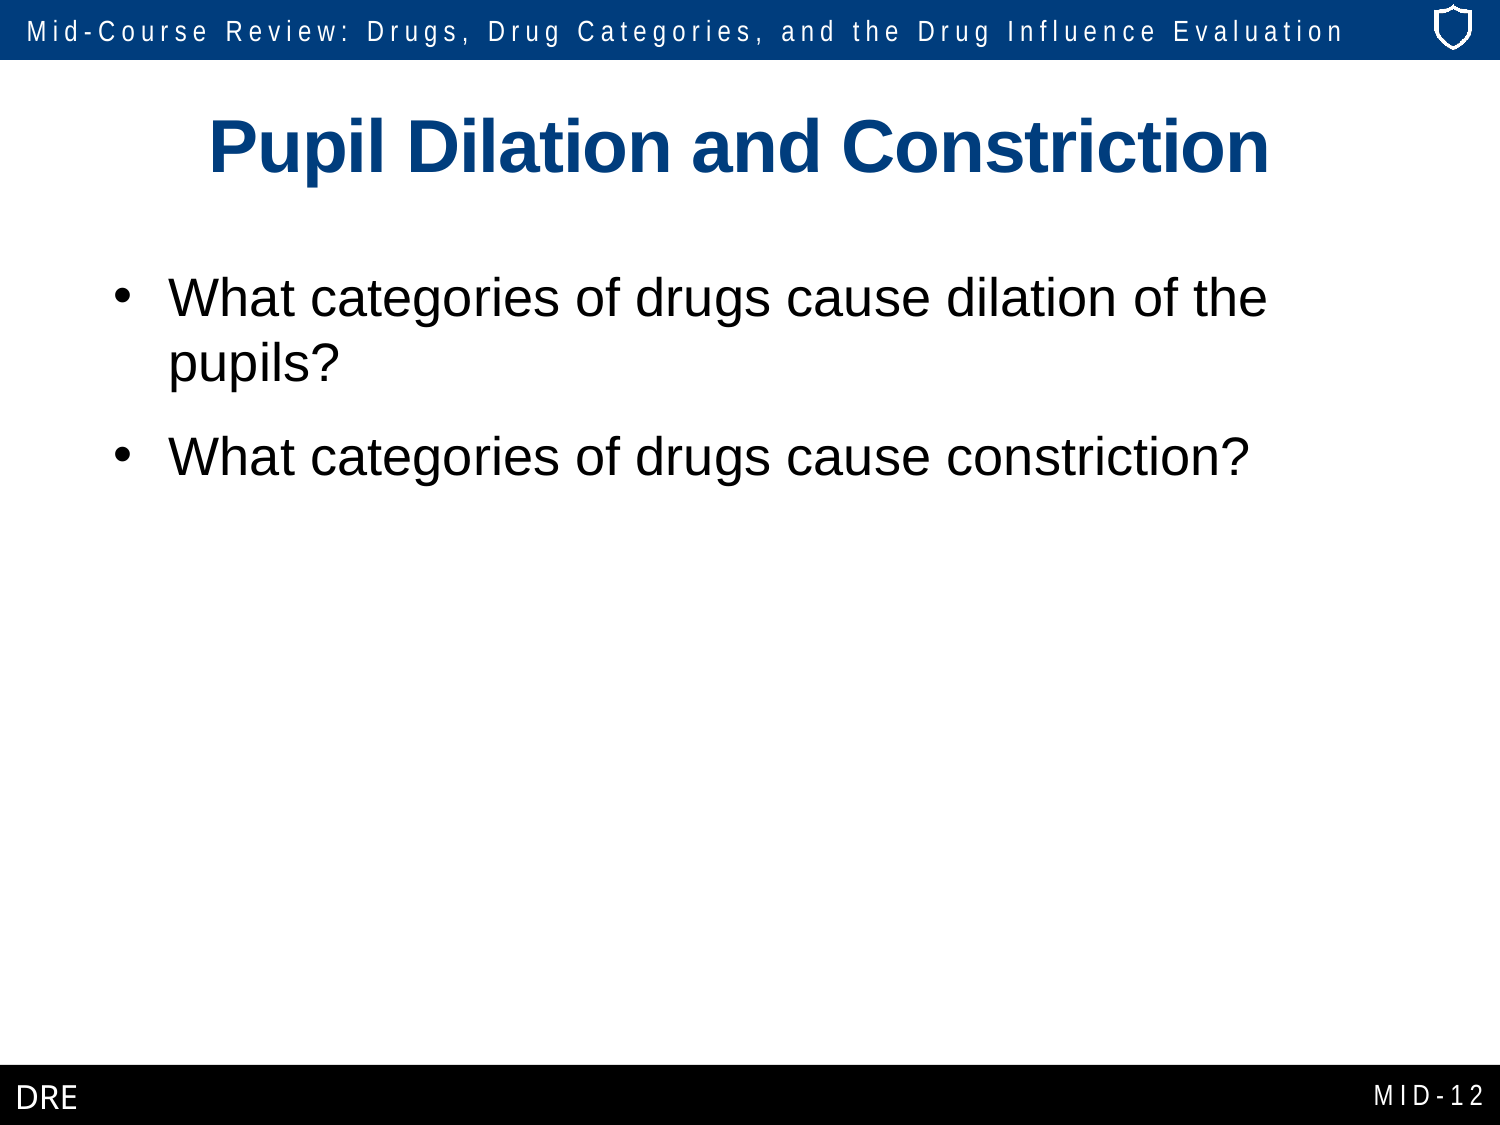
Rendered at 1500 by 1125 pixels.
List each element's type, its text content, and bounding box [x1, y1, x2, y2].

title Pupil Dilation and Constriction [75, 75, 1425, 225]
slide_number MID-12 [1218, 1063, 1499, 1124]
picture [1434, 4, 1472, 50]
list What categories of drugs cause dilation of the pupils? What categories of drugs cause constriction? [75, 254, 1425, 1005]
